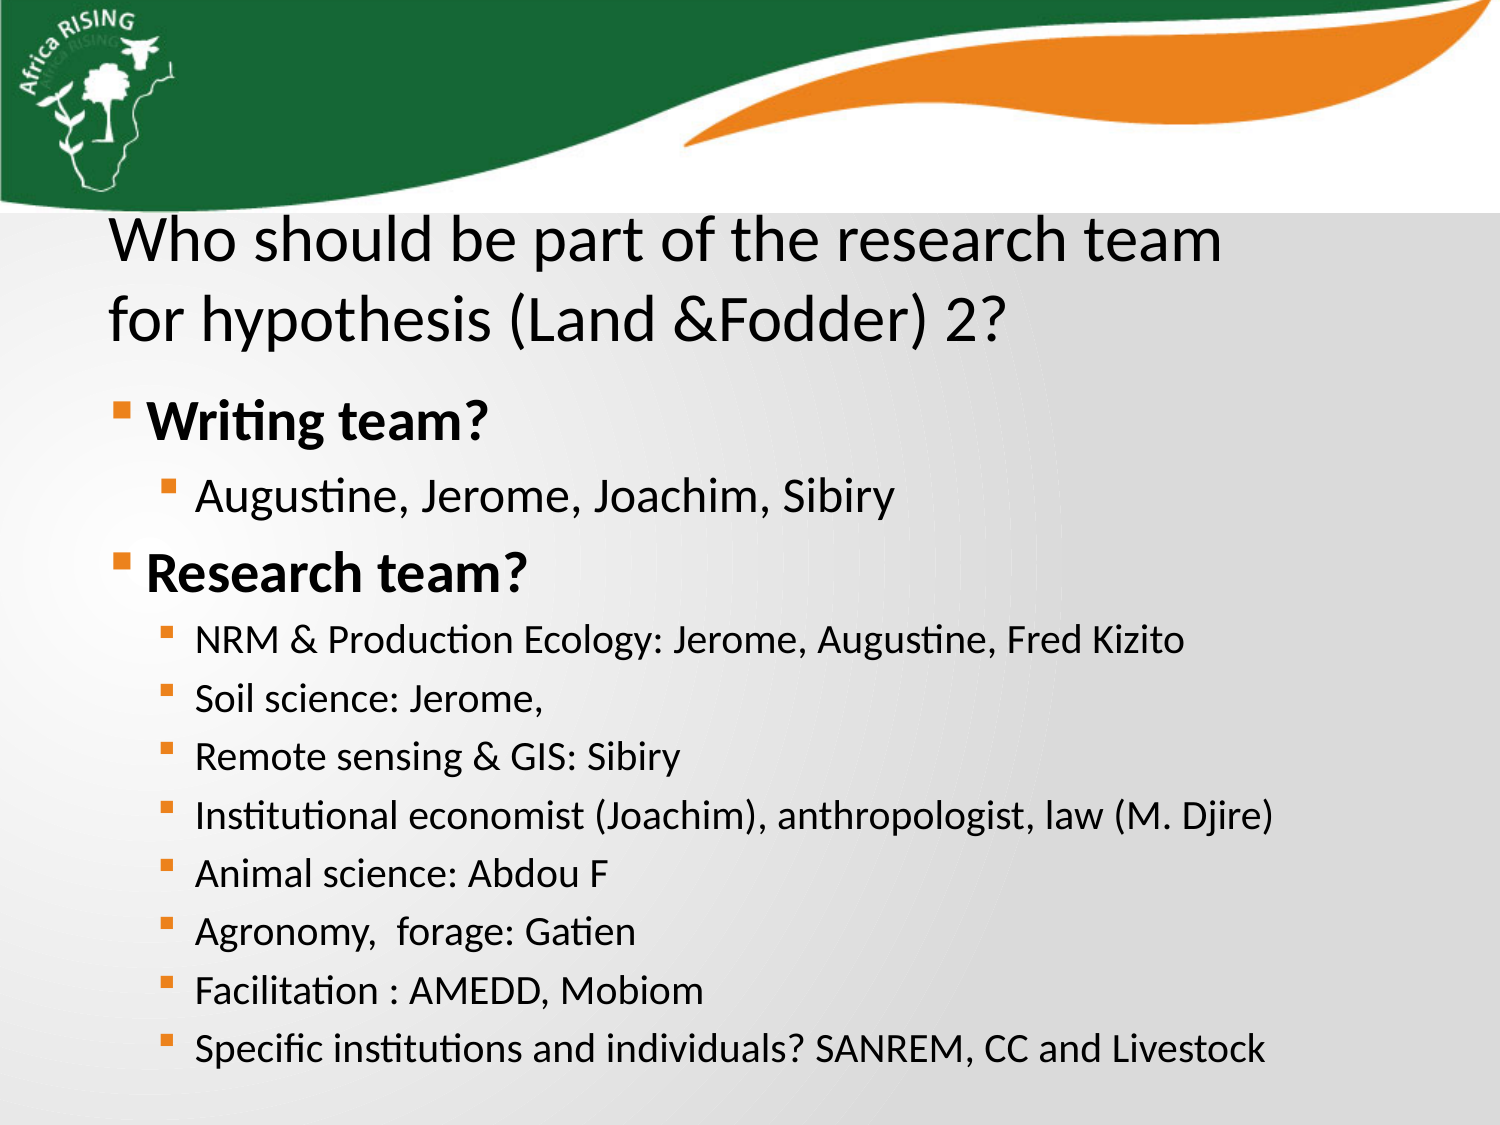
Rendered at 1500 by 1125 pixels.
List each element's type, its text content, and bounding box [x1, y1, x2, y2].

picture [0, 0, 1500, 213]
list Who should be part of the research team for hypothesis (Land &Fodder) 2? [75, 187, 1325, 375]
list Writing team? Augustine, Jerome, Joachim, Sibiry Research team? NRM & Production Ecology: Jerome, Augustine, Fred Kizito Soil science: Jerome, Remote sensing & GIS: Sibiry Institutional economist (Joachim), anthropologist, law (M. Djire) Animal science: Abdou F Agronomy, forage: Gatien Facilitation : AMEDD, Mobiom Specific institutions and individuals? SANREM, CC and Livestock [75, 375, 1350, 1038]
